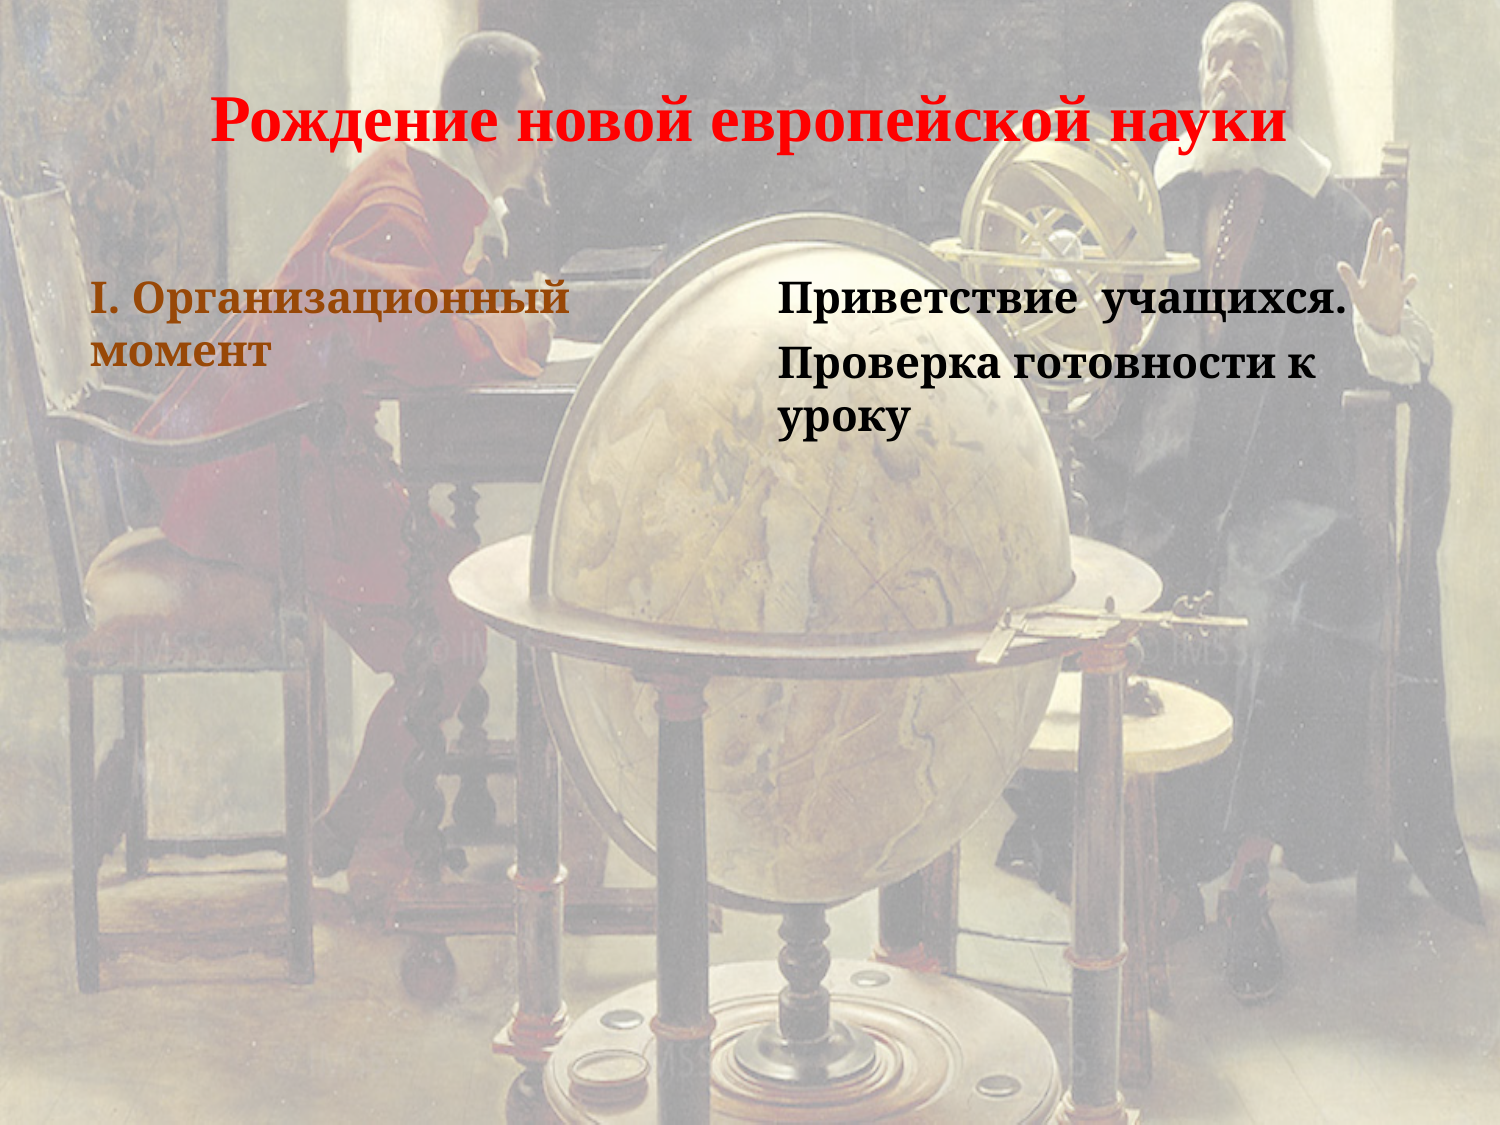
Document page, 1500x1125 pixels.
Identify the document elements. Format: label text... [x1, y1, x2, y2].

list Приветствие учащихся. Проверка готовности к уроку [762, 262, 1425, 1005]
title Рождение новой европейской науки [75, 45, 1425, 185]
list I. Организационный момент [75, 262, 738, 1005]
